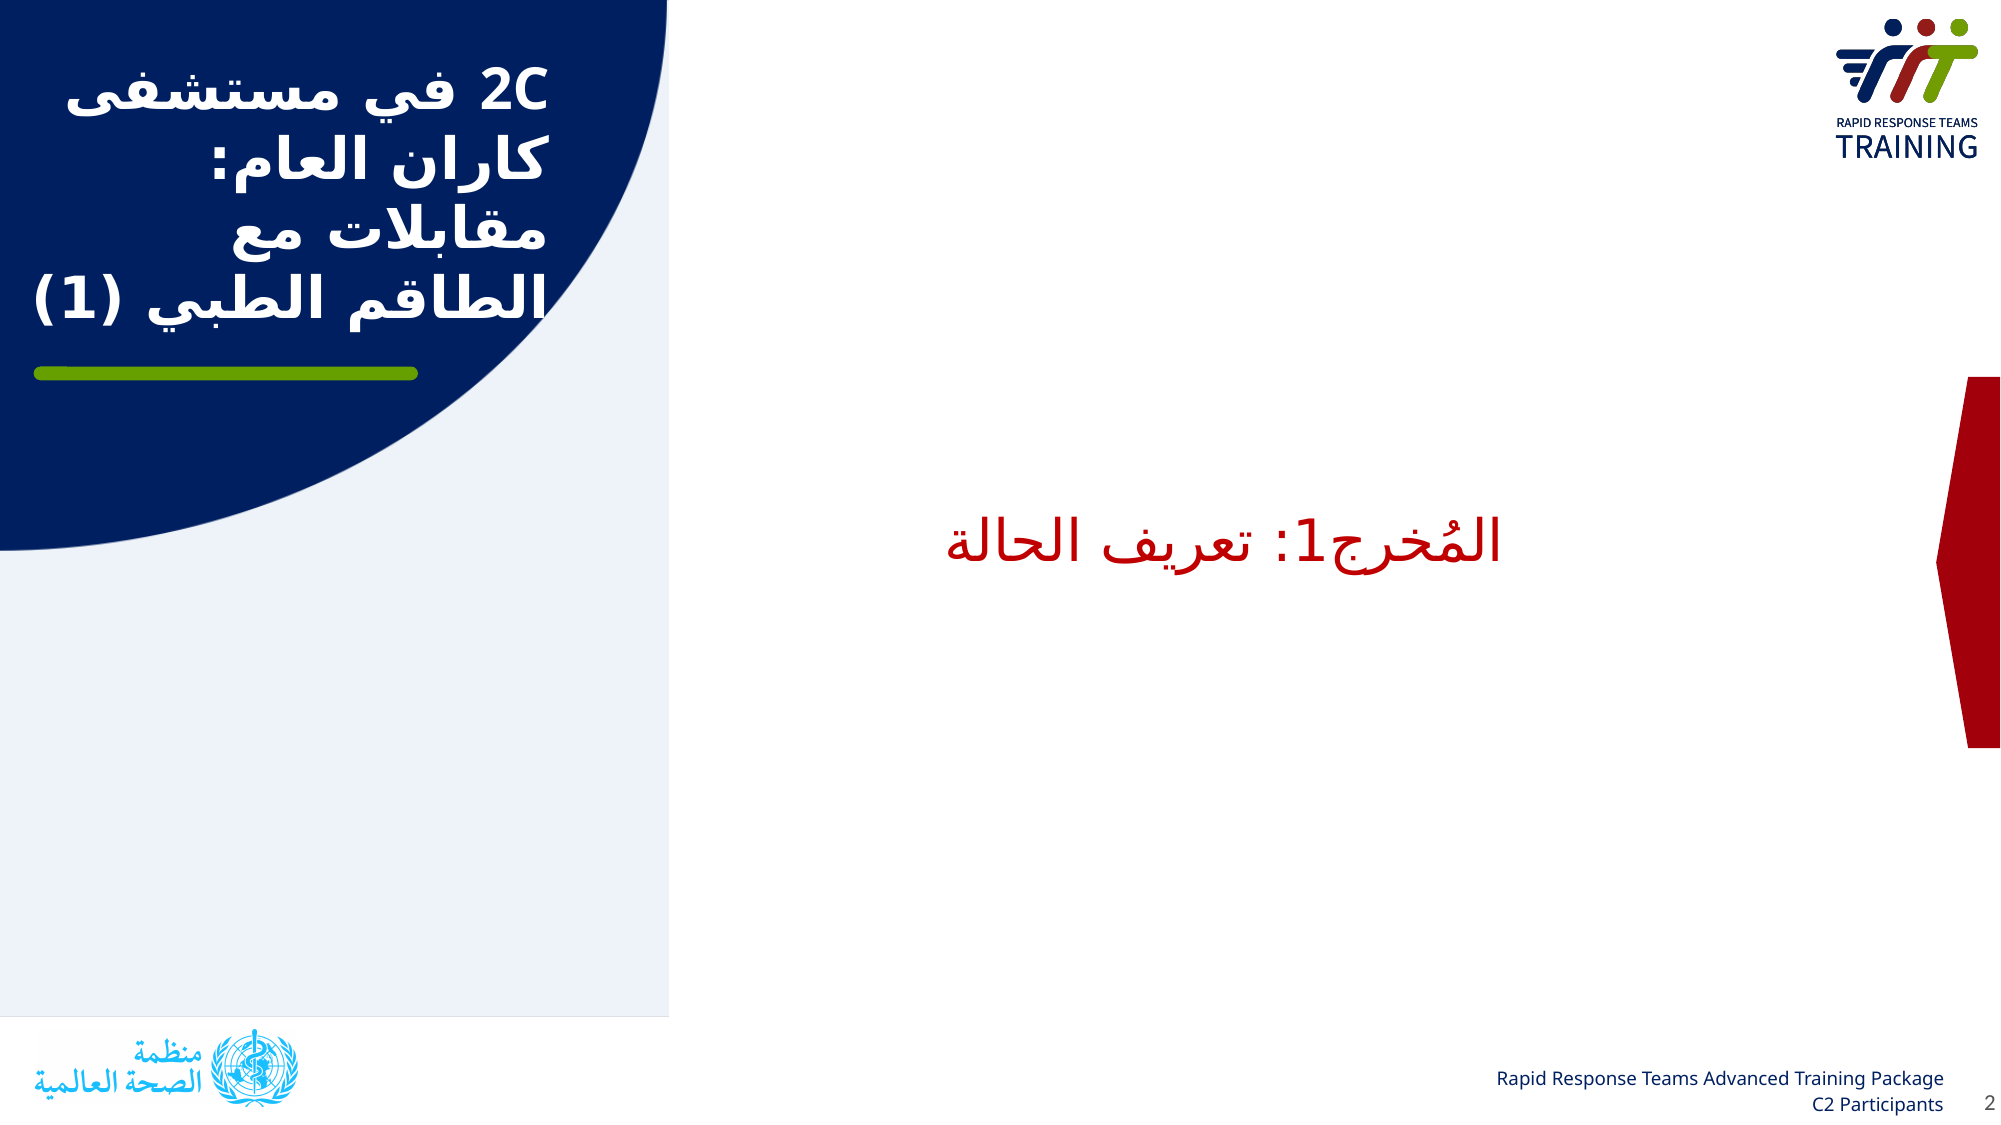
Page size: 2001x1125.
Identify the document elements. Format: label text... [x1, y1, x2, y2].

picture [1835, 19, 1978, 167]
picture [35, 1029, 298, 1107]
text_box [33, 366, 419, 381]
title 2C في مستشفى كاران العام: مقابلات مع الطاقم الطبي (1) [21, 31, 558, 350]
list المُخرج1: تعريف الحالة [700, 132, 1831, 953]
picture [0, 0, 669, 1018]
